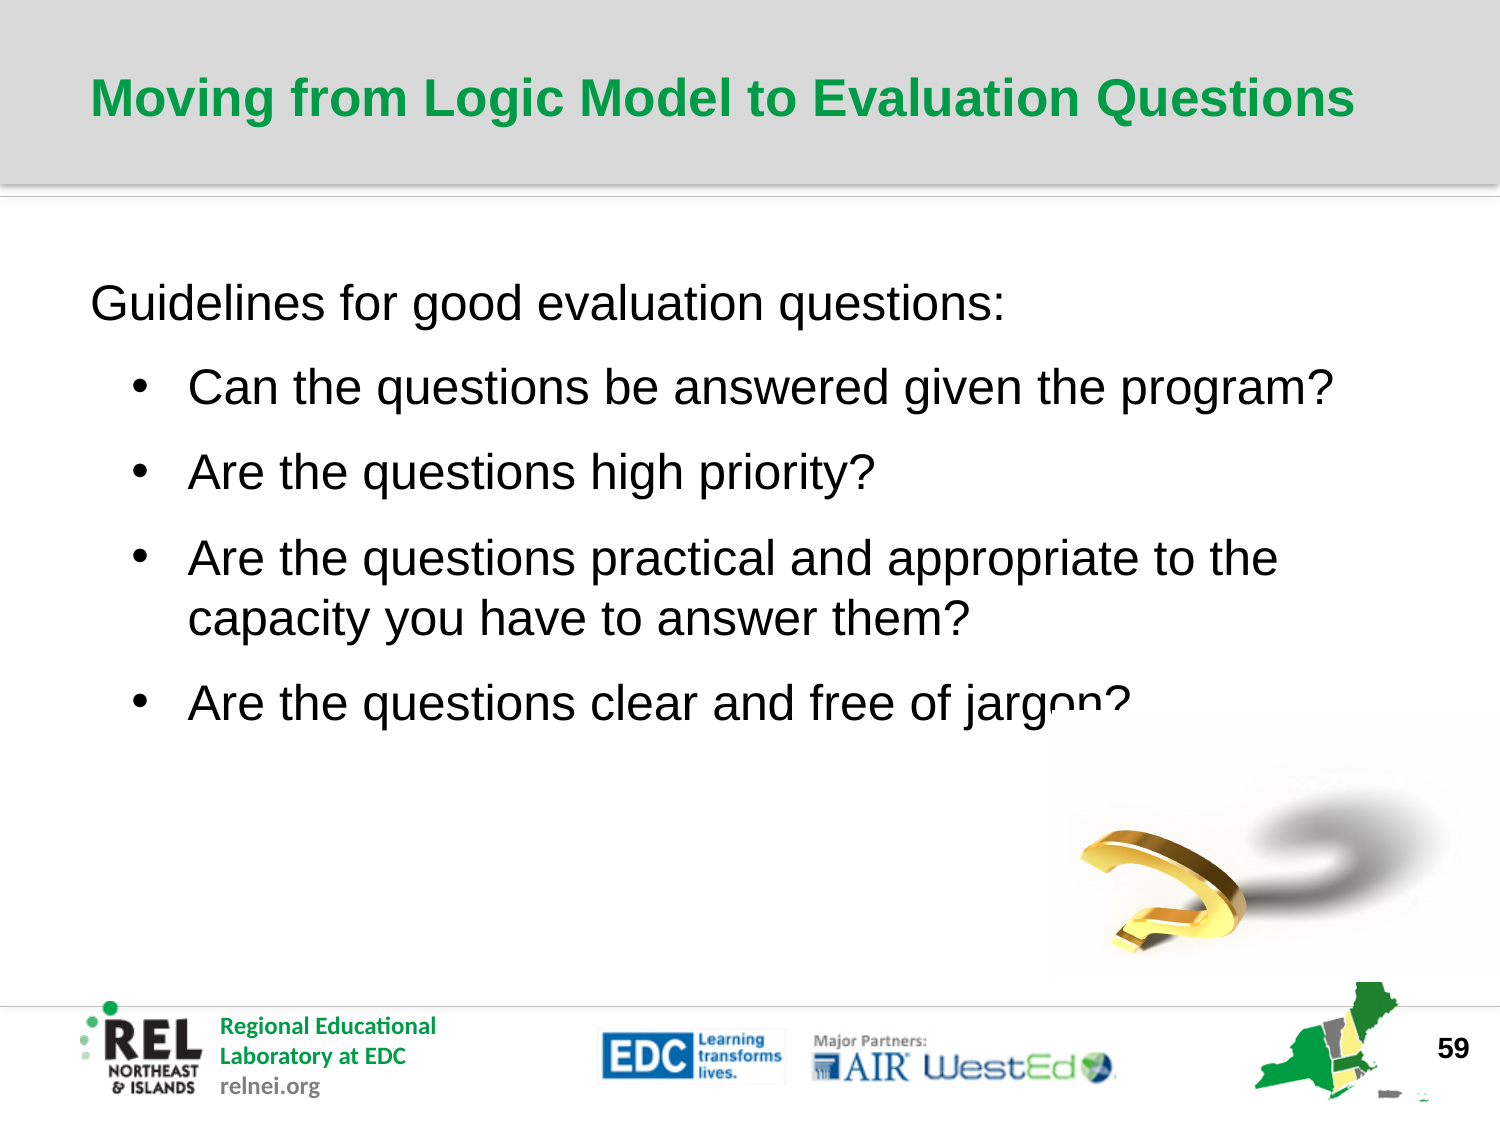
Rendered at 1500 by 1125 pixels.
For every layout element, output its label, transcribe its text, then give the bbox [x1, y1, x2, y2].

title Moving from Logic Model to Evaluation Questions [75, 25, 1425, 165]
picture [80, 1001, 227, 1108]
picture [594, 1028, 1138, 1091]
slide_number 59 [1393, 1016, 1485, 1077]
list Guidelines for good evaluation questions: Can the questions be answered given the program? Are the questions high priority? Are the questions practical and appropriate to the capacity you have to answer them? Are the questions clear and free of jargon? [75, 262, 1425, 982]
picture [1052, 710, 1498, 1103]
